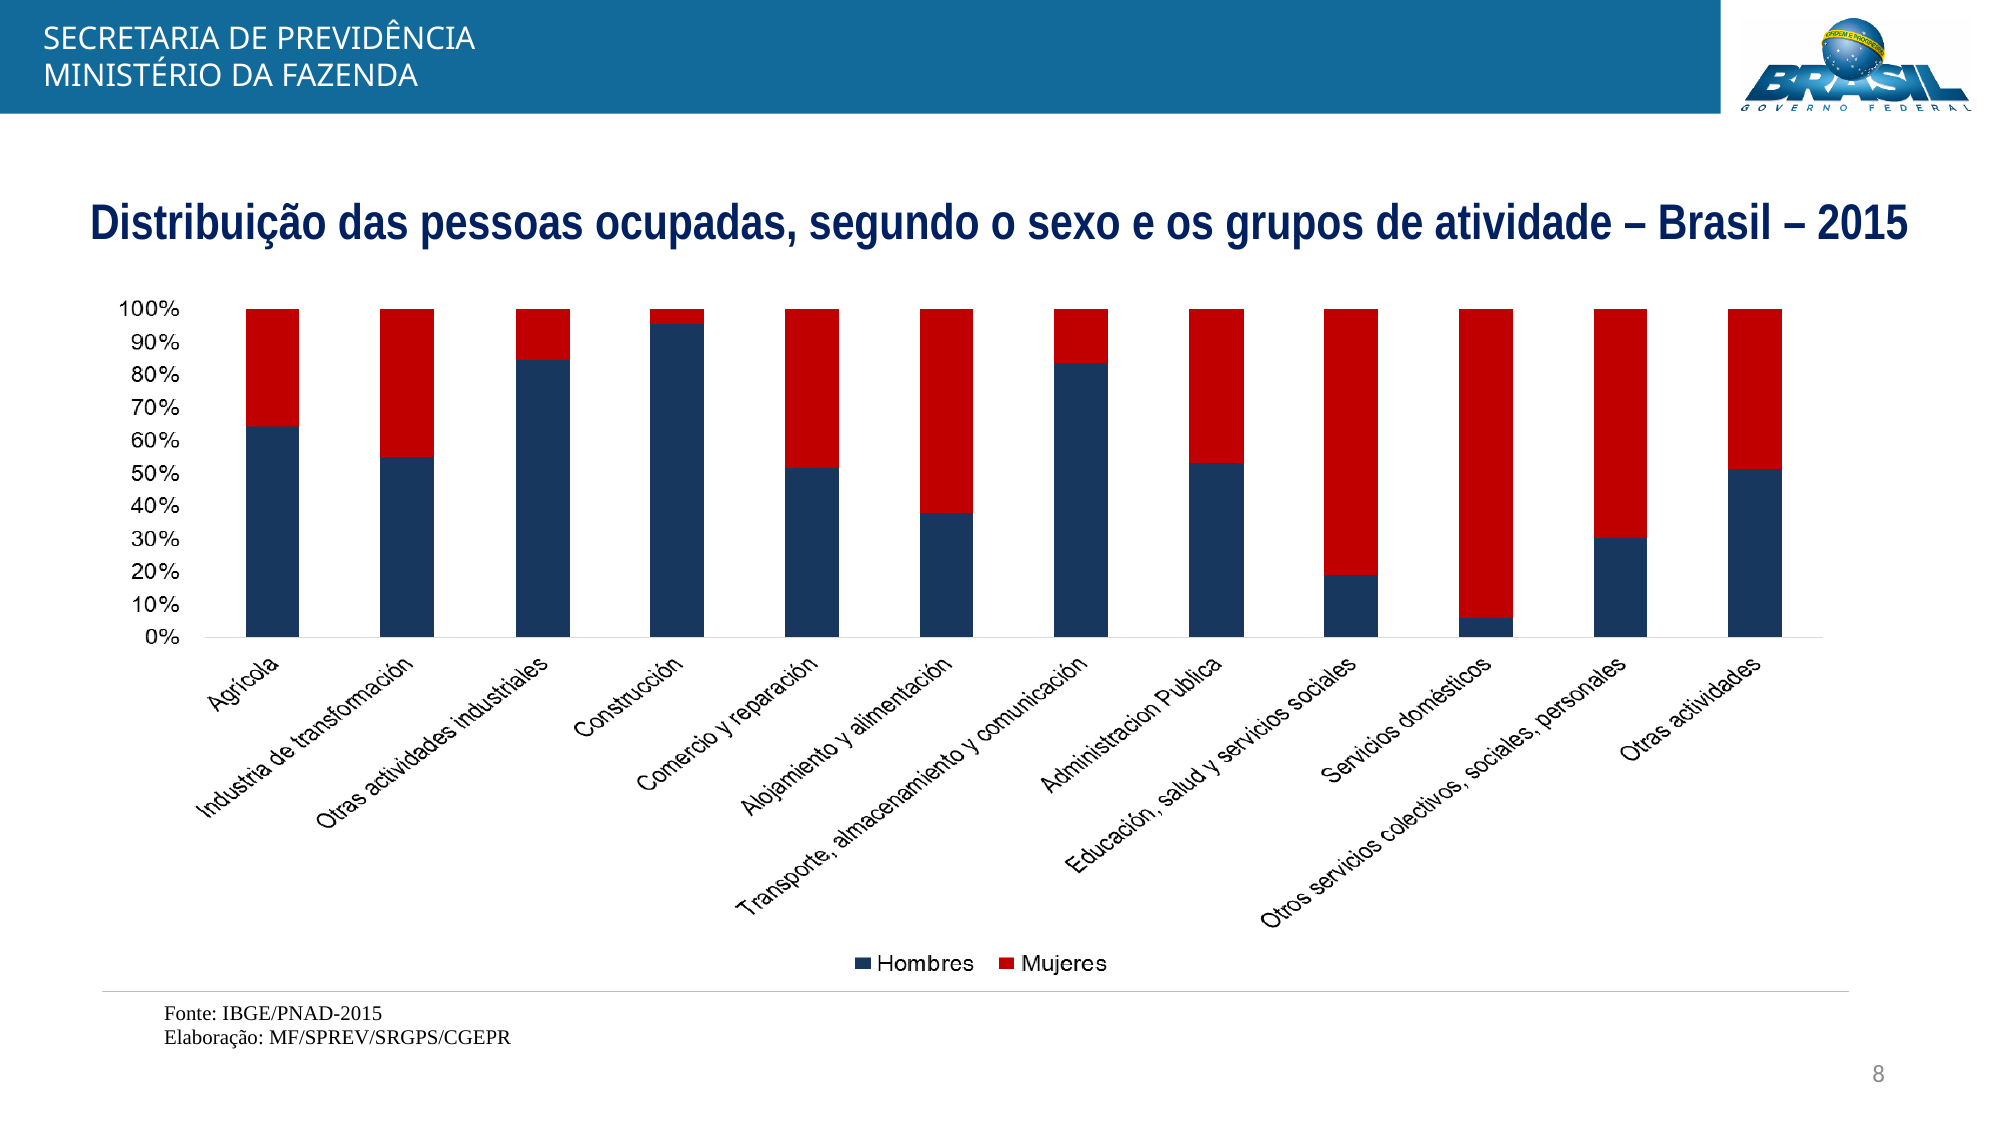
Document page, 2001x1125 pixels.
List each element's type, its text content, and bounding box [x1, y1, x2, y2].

text_box Fonte: IBGE/PNAD-2015 Elaboração: MF/SPREV/SRGPS/CGEPR [149, 1003, 1473, 1057]
picture [102, 287, 1851, 992]
picture [1741, 18, 1972, 111]
title Distribuição das pessoas ocupadas, segundo o sexo e os grupos de atividade – Brasil – 2015 [31, 125, 1981, 314]
slide_number 8 [1433, 1042, 1900, 1103]
